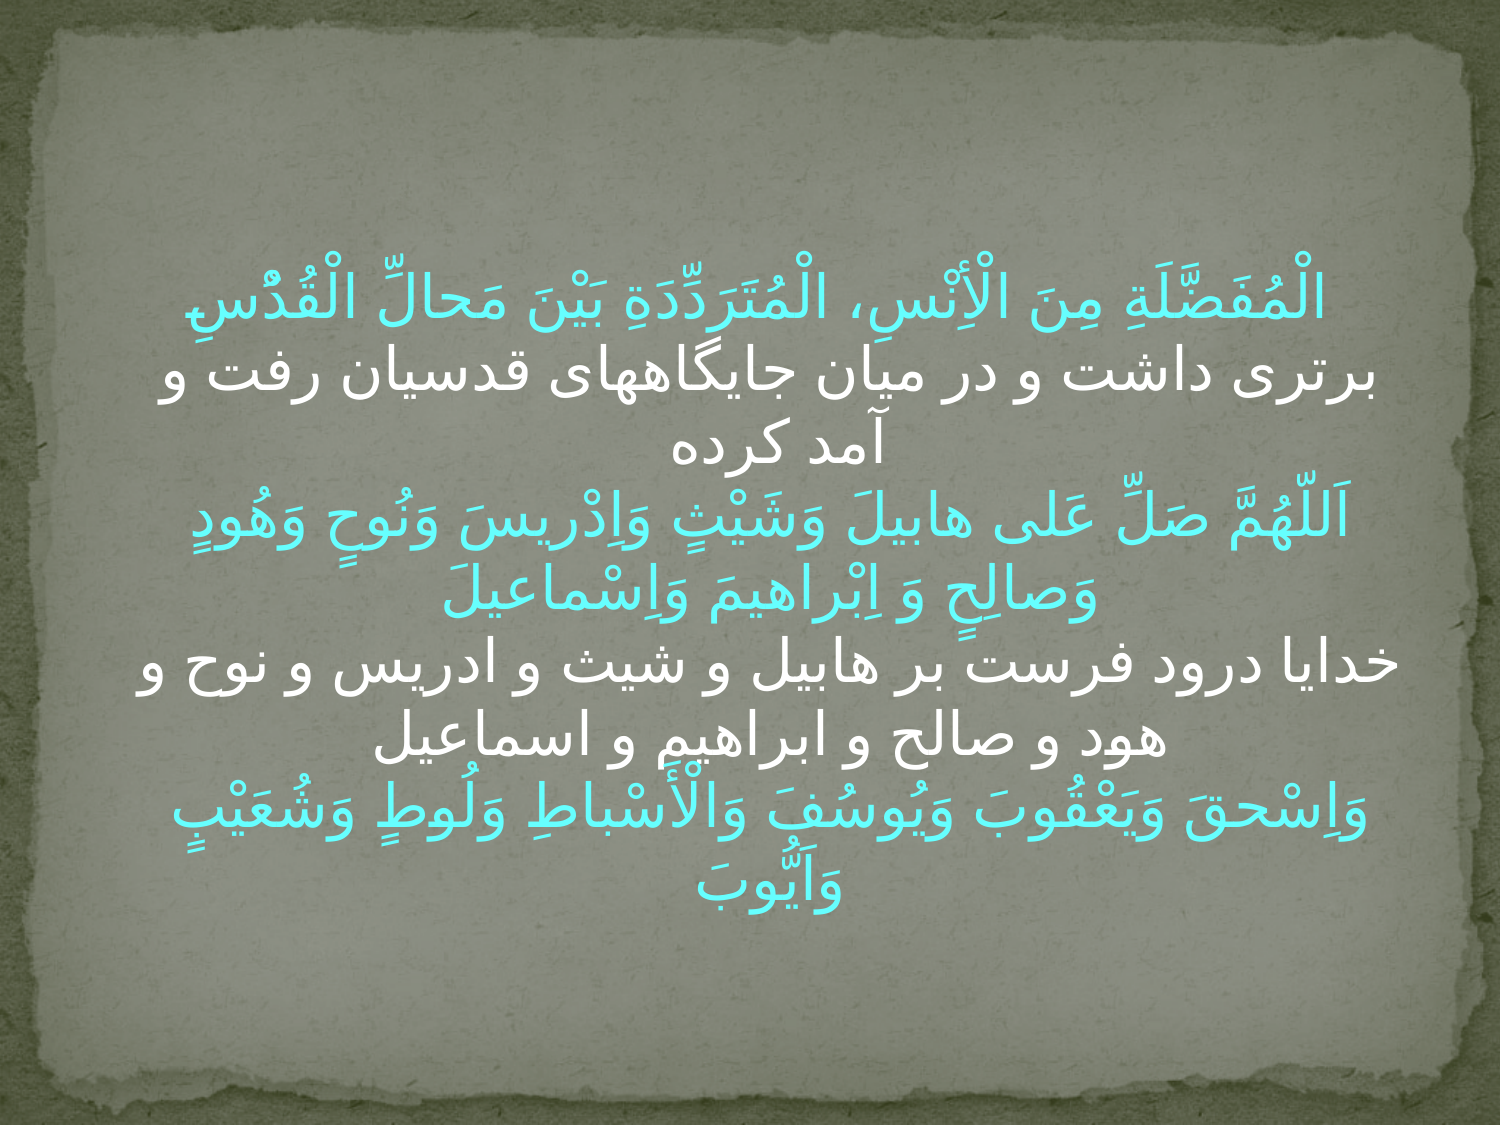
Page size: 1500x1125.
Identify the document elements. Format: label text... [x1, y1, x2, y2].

list الْمُفَضَّلَةِ مِنَ الْأِنْسِ، الْمُتَرَدِّدَةِ بَیْنَ مَحالِّ الْقُدُْسِ برترى داشت و در میان جایگاههاى قدسیان رفت و آمد کرده اَللّهُمَّ صَلِّ عَلى‏ هابیلَ وَشَیْثٍ وَاِدْریسَ وَنُوحٍ وَهُودٍ وَصالِحٍ وَ اِبْراهیمَ وَاِسْماعیلَ خدایا درود فرست بر هابیل و شیث و ادریس و نوح و هود و صالح و ابراهیم و اسماعیل‏ وَاِسْحقَ وَیَعْقُوبَ وَیُوسُفَ وَالْأَسْباطِ وَلُوطٍ وَشُعَیْبٍ وَاَیُّوبَ‏ [75, 249, 1425, 1000]
